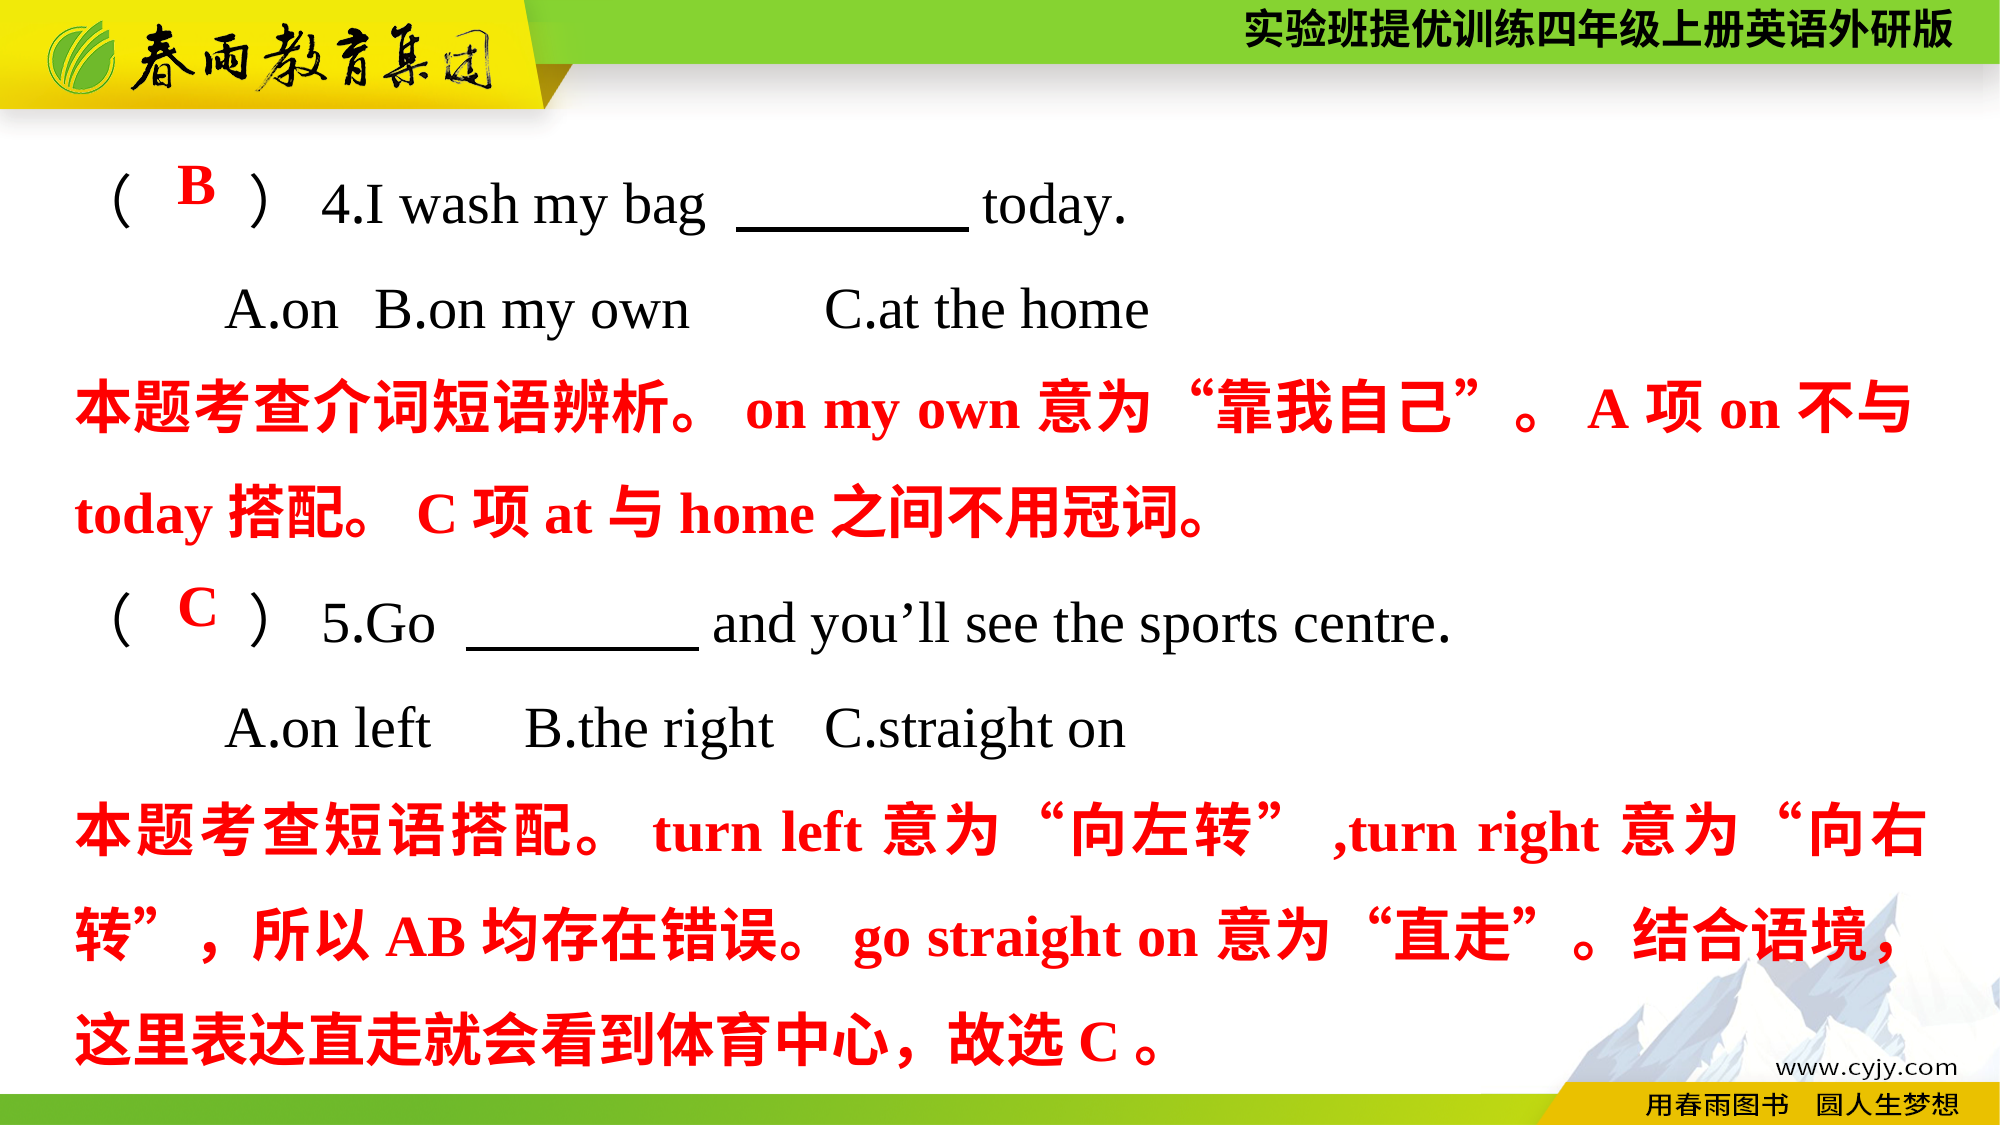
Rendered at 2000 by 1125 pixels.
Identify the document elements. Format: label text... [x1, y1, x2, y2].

text_box 本题考查短语搭配。turn left意为“向左转”,turn right意为“向右转”，所以AB均存在错误。go straight on意为“直走”。结合语境，这里表达直走就会看到体育中心，故选C。 [59, 750, 1944, 1081]
list （ ）4.I wash my bag today. A.on B.on my own C.at the home （ ）5.Go and you’ll see the sports centre. A.on left B.the right C.straight on [59, 122, 1944, 327]
picture [0, 0, 2000, 1125]
text_box C [163, 560, 235, 645]
text_box B [163, 139, 232, 224]
list （ ）4.I wash my bag today. A.on B.on my own C.at the home （ ）5.Go and you’ll see the sports centre. A.on left B.the right C.straight on [59, 553, 1944, 750]
text_box 本题考查介词短语辨析。on my own意为“靠我自己”。A项on不与today搭配。C项at与home之间不用冠词。 [59, 327, 1944, 553]
